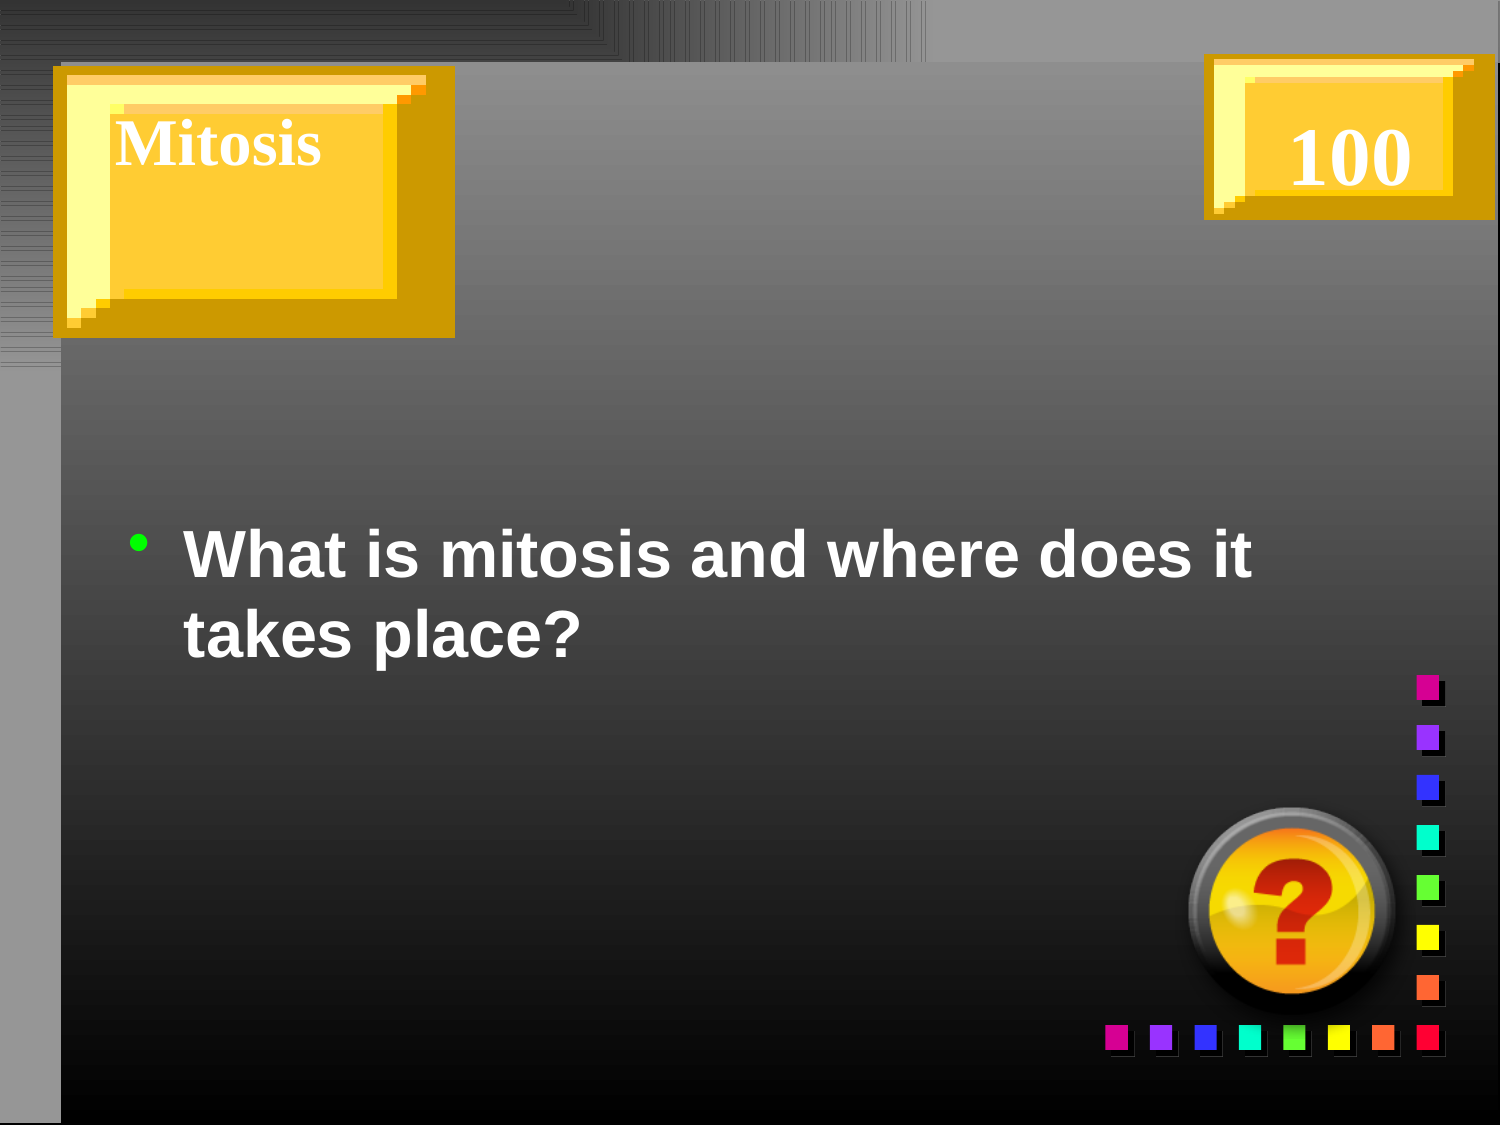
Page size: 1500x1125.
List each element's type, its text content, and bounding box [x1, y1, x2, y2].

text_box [52, 66, 479, 339]
list What is mitosis and where does it takes place? [112, 503, 1388, 988]
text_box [1204, 54, 1495, 221]
picture [1174, 798, 1416, 1039]
